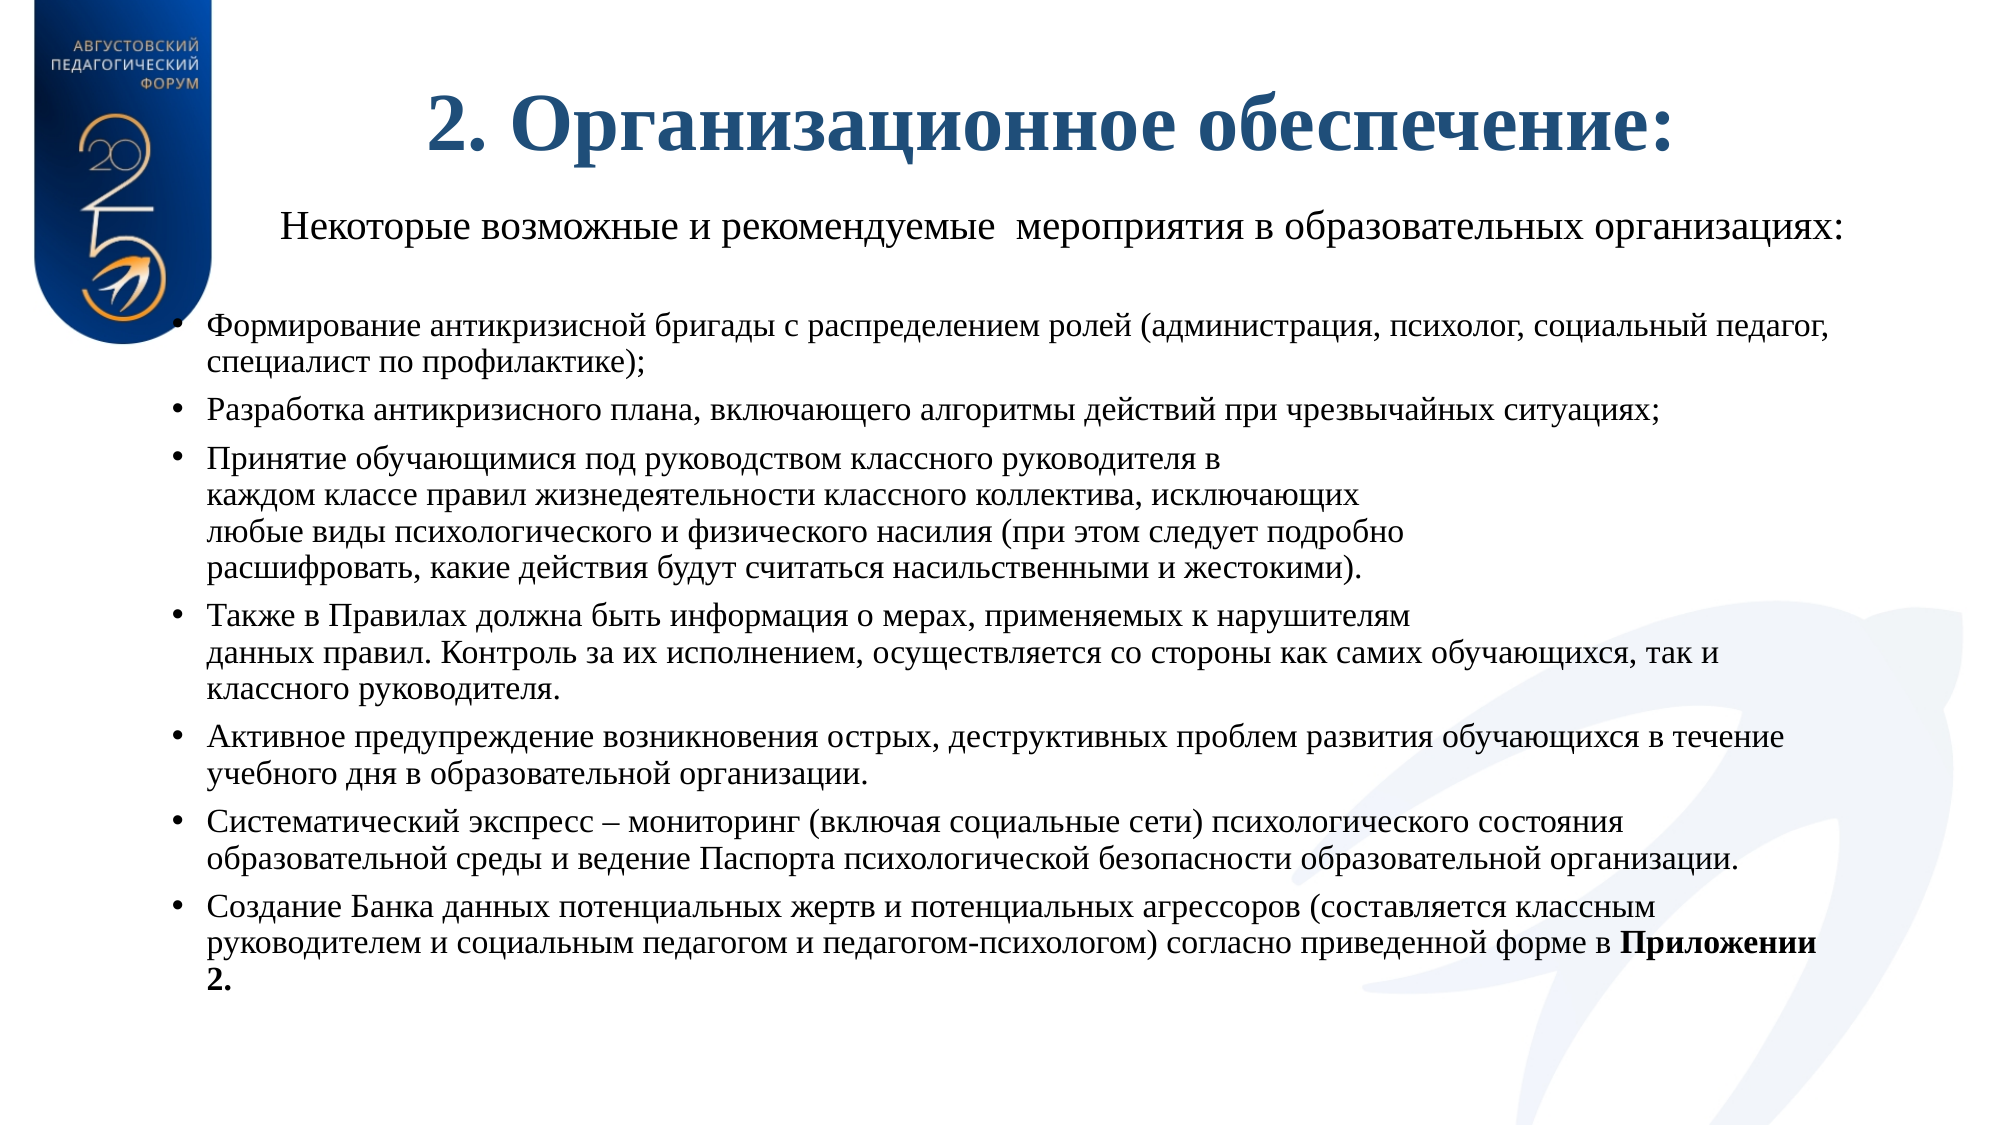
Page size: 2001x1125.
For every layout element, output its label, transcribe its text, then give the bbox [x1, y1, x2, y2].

picture [0, 0, 2001, 1125]
list Формирование антикризисной бригады с распределением ролей (администрация, психолог, социальный педагог, специалист по профилактике); Разработка антикризисного плана, включающего алгоритмы действий при чрезвычайных ситуациях; Принятие обучающимися под руководством классного руководителя в каждом классе правил жизнедеятельности классного коллектива, исключающих любые виды психологического и физического насилия (при этом следует подробно расшифровать, какие действия будут считаться насильственными и жестокими). Также в Правилах должна быть информация о мерах, применяемых к нарушителям данных правил. Контроль за их исполнением, осуществляется со стороны как самих обучающихся, так и классного руководителя. Активное предупреждение возникновения острых, деструктивных проблем развития обучающихся в течение учебного дня в образовательной организации. Систематический экспресс – мониторинг (включая социальные сети) психологического состояния образовательной среды и ведение Паспорта психологической безопасности образовательной организации. Создание Банка данных потенциальных жертв и потенциальных агрессоров (составляется классным руководителем и социальным педагогом и педагогом-психологом) согласно приведенной форме в Приложении 2. [156, 299, 1863, 1014]
title 2. Организационное обеспечение: Некоторые возможные и рекомендуемые мероприятия в образовательных организациях: [241, 59, 1863, 278]
